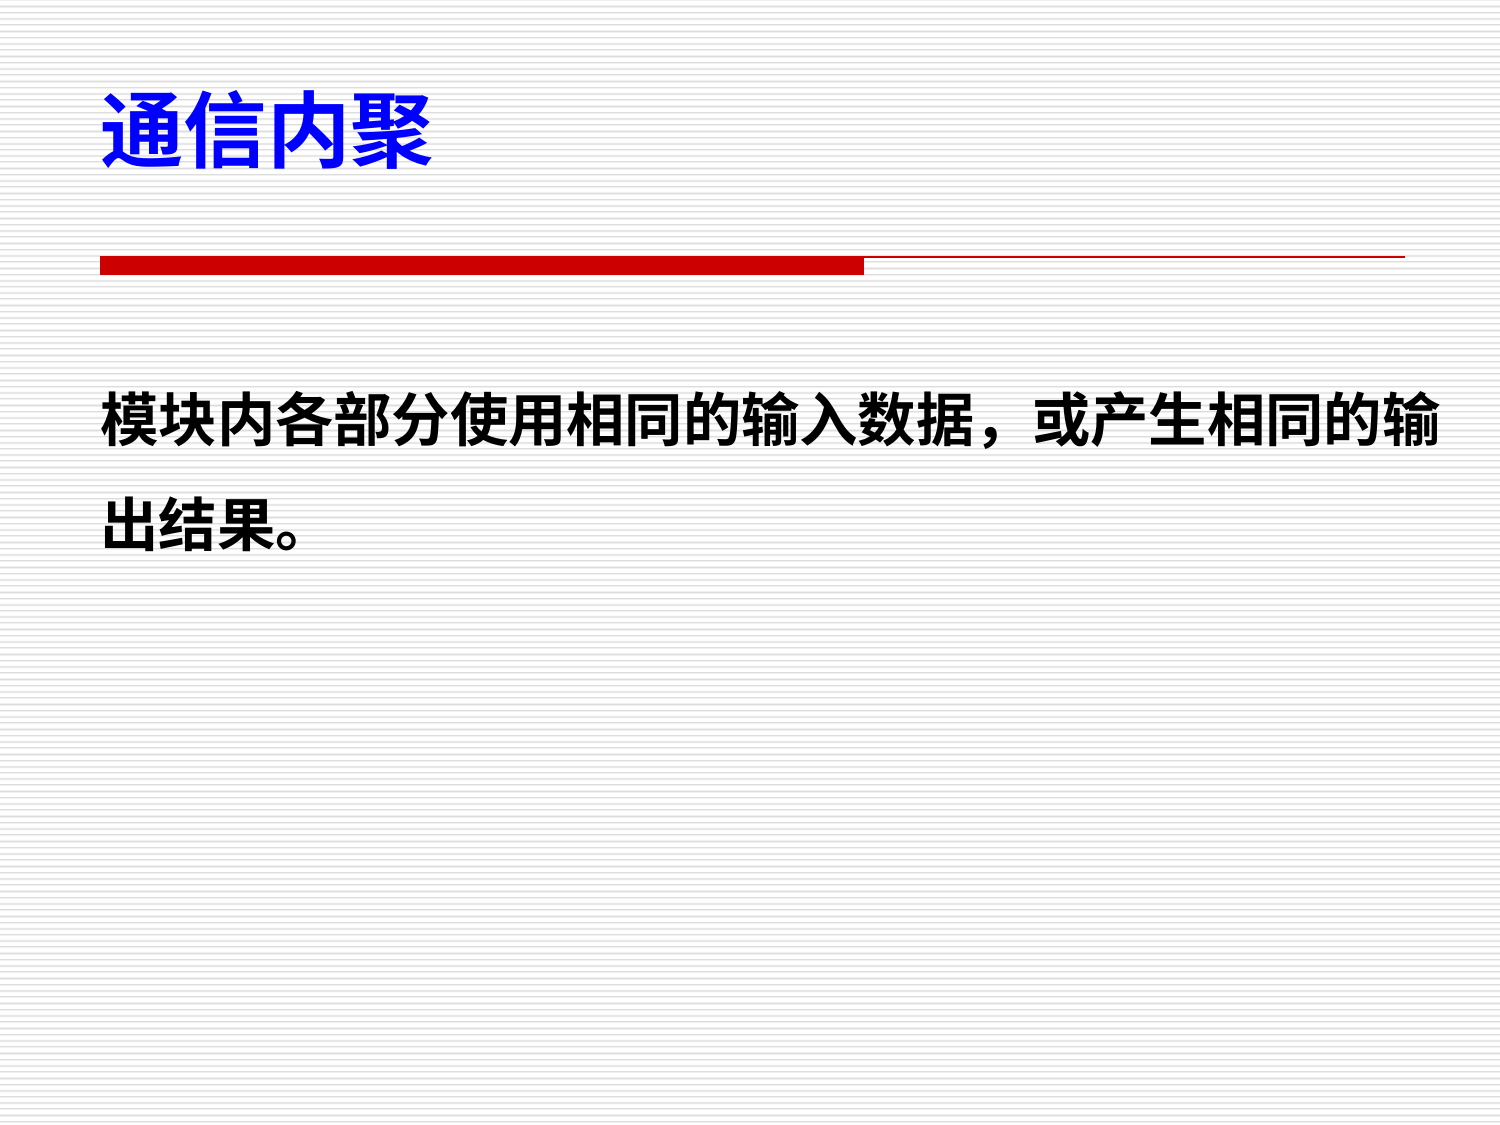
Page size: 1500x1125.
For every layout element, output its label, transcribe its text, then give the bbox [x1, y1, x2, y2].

text_box 模块内各部分使用相同的输入数据，或产生相同的输出结果。 [85, 341, 1500, 651]
text_box 通信内聚 [85, 45, 1099, 212]
picture [0, 0, 1500, 1125]
